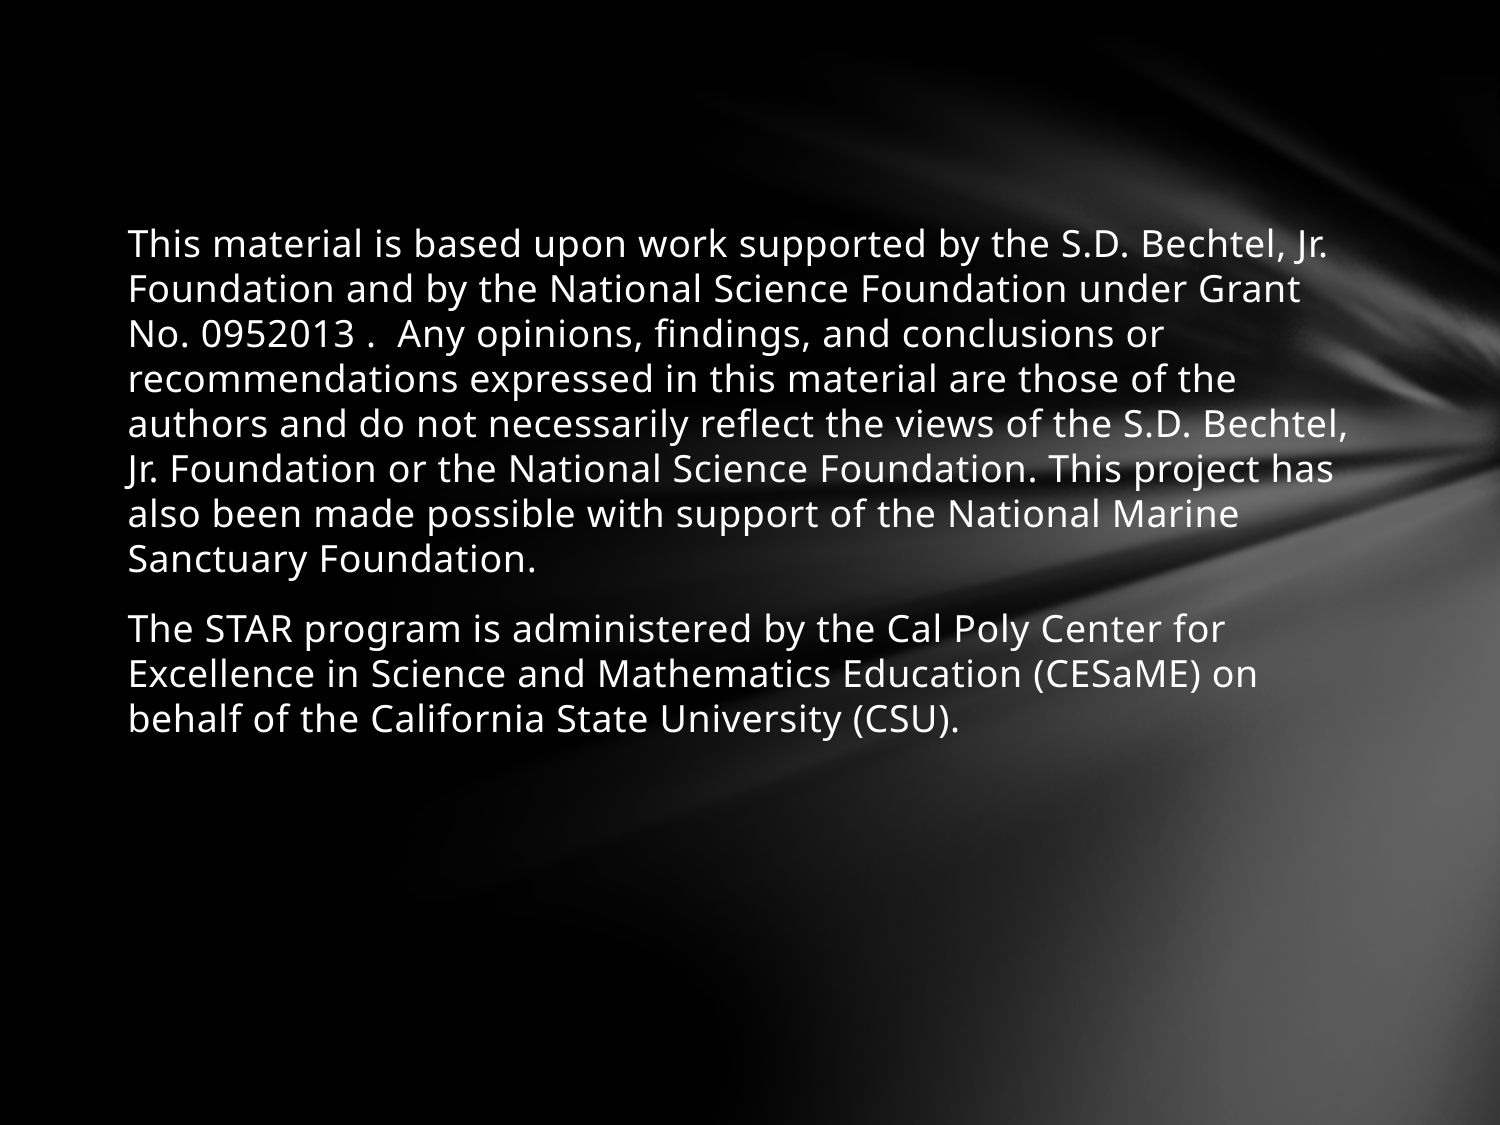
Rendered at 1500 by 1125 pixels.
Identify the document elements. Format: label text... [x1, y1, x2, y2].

list This material is based upon work supported by the S.D. Bechtel, Jr. Foundation and by the National Science Foundation under Grant No. 0952013 . Any opinions, findings, and conclusions or recommendations expressed in this material are those of the authors and do not necessarily reflect the views of the S.D. Bechtel, Jr. Foundation or the National Science Foundation. This project has also been made possible with support of the National Marine Sanctuary Foundation. The STAR program is administered by the Cal Poly Center for Excellence in Science and Mathematics Education (CESaME) on behalf of the California State University (CSU). [112, 212, 1373, 988]
